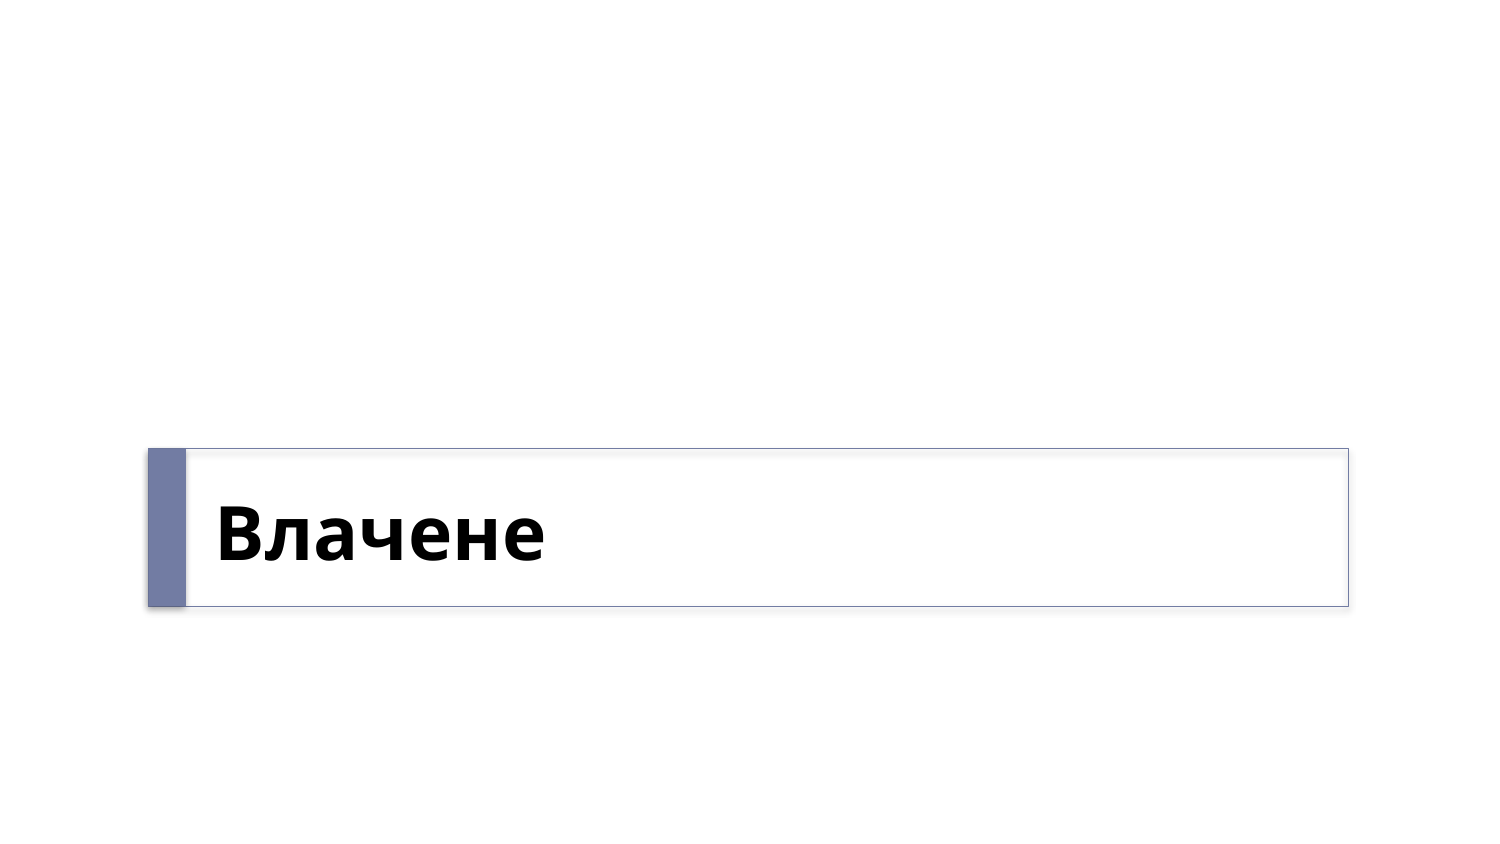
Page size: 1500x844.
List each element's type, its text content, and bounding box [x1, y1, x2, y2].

title Влачене [200, 478, 1325, 600]
